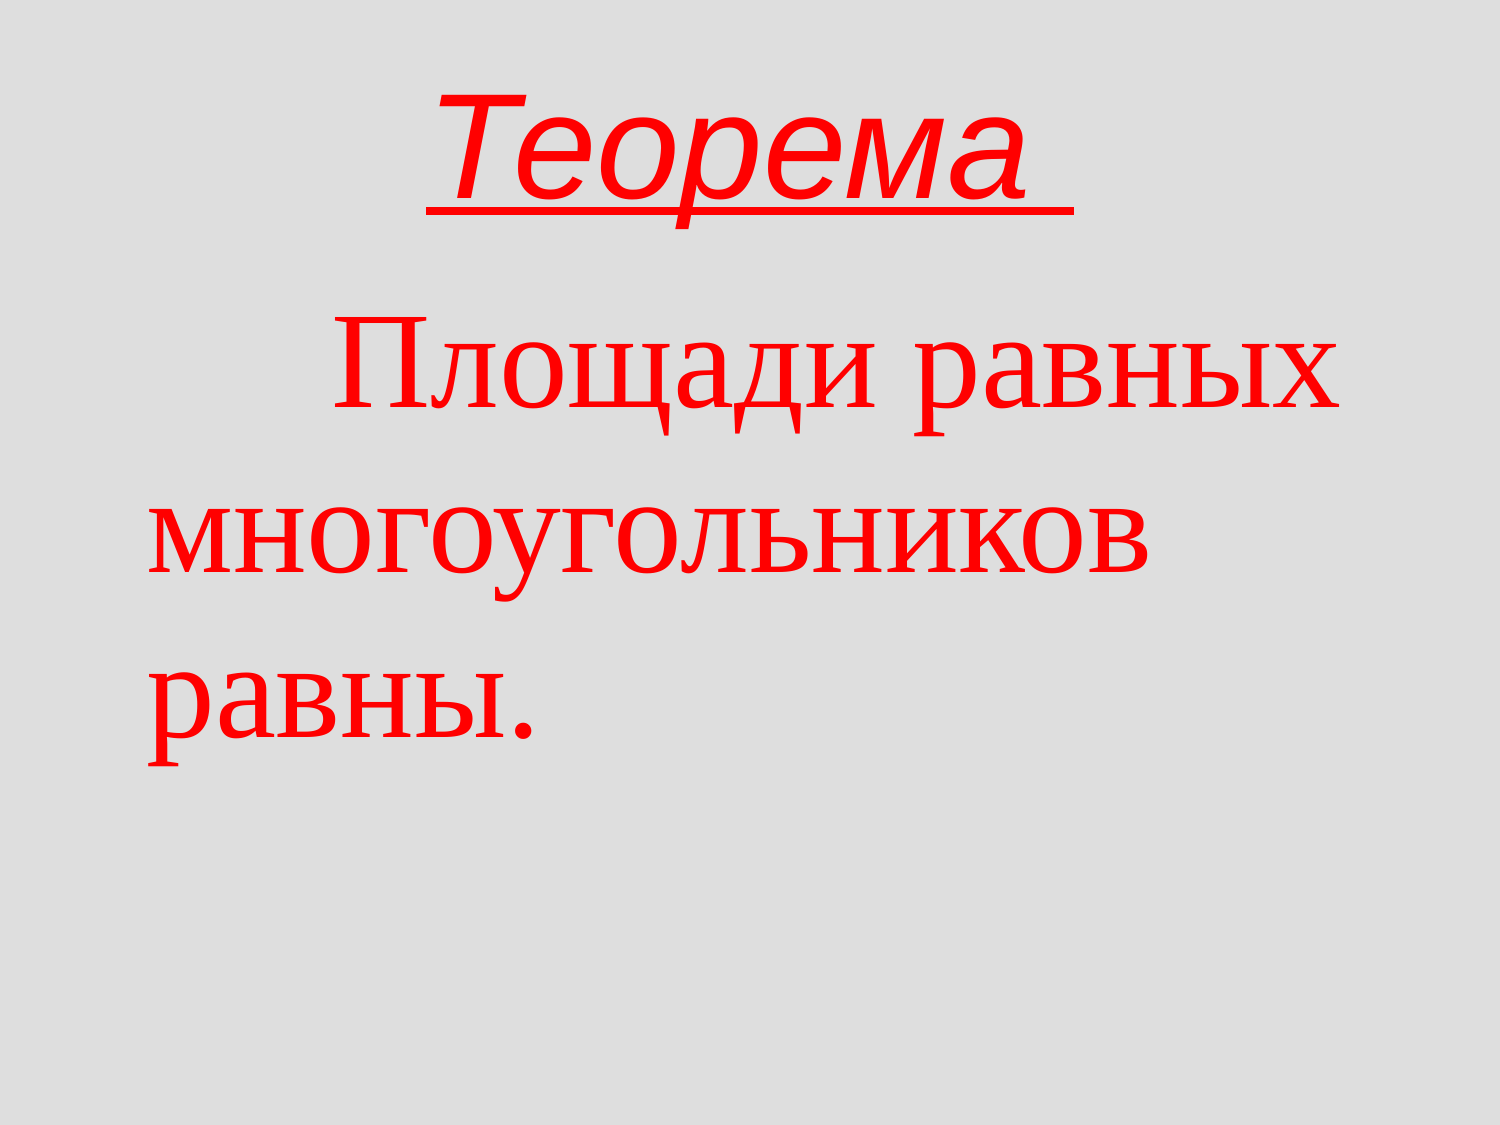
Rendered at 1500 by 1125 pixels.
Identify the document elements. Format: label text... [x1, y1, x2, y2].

title Теорема [74, 44, 1426, 233]
list Площади равных многоугольников равны. [74, 262, 1426, 1006]
